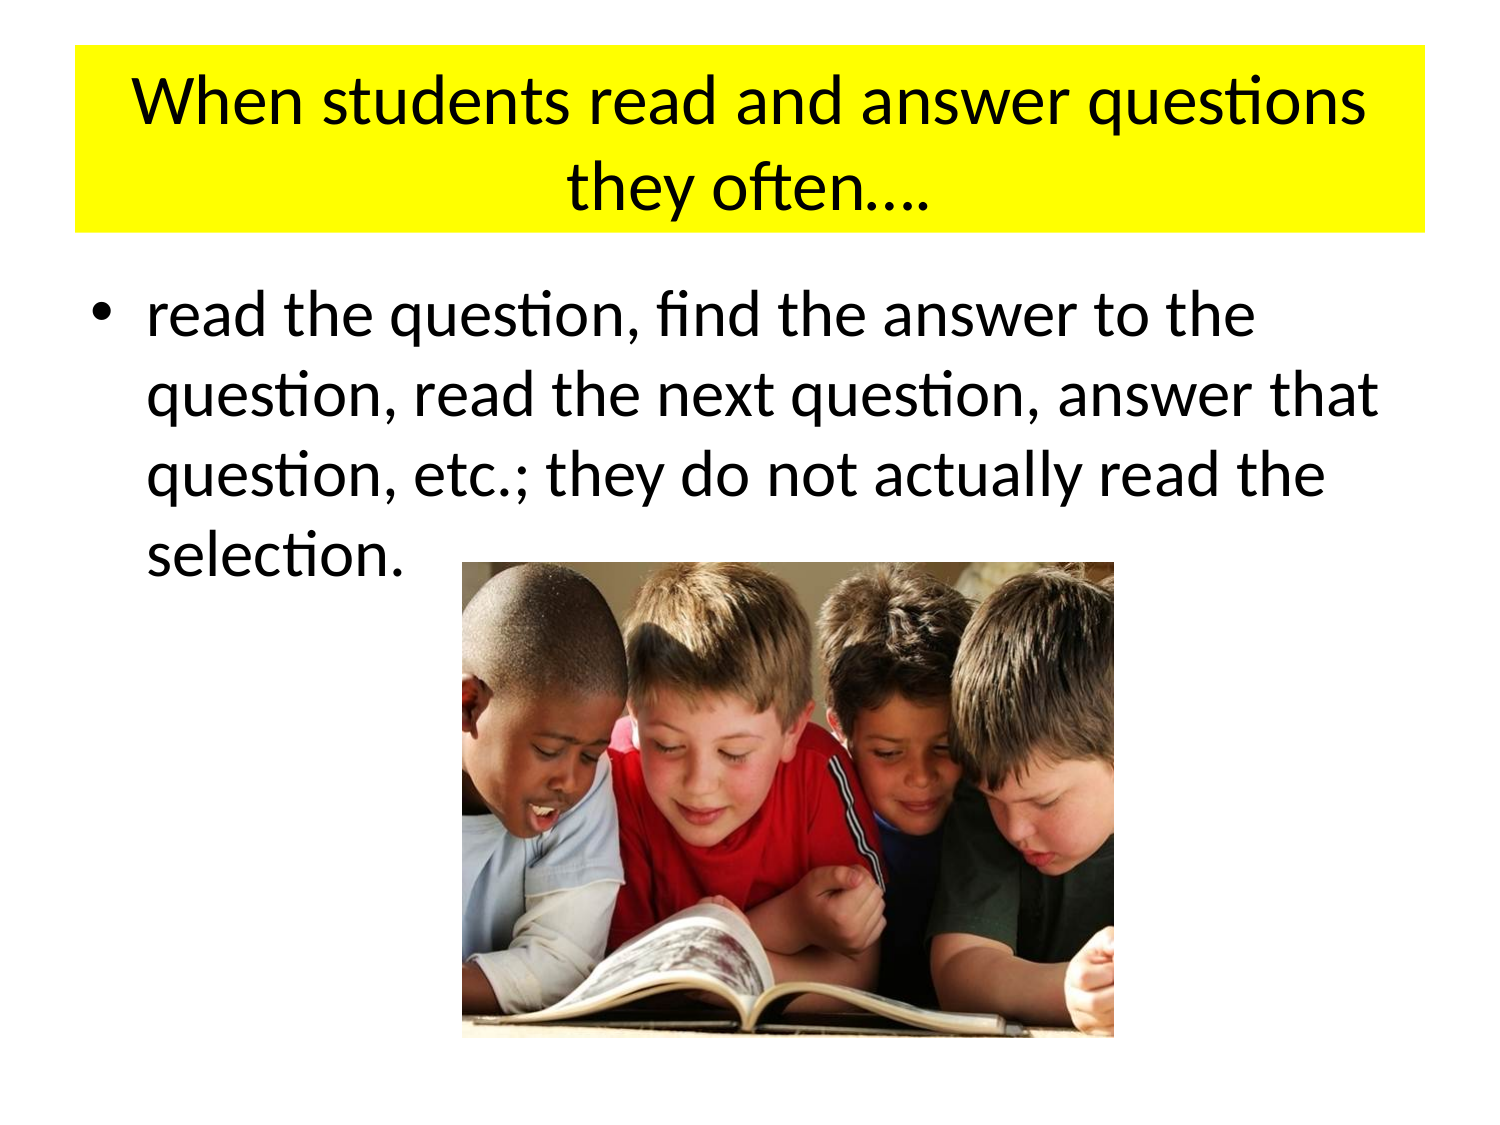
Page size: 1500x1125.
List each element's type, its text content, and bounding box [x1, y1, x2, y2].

title When students read and answer questions they often…. [75, 45, 1425, 233]
list read the question, find the answer to the question, read the next question, answer that question, etc.; they do not actually read the selection. [75, 262, 1425, 1005]
picture [462, 562, 1114, 1038]
